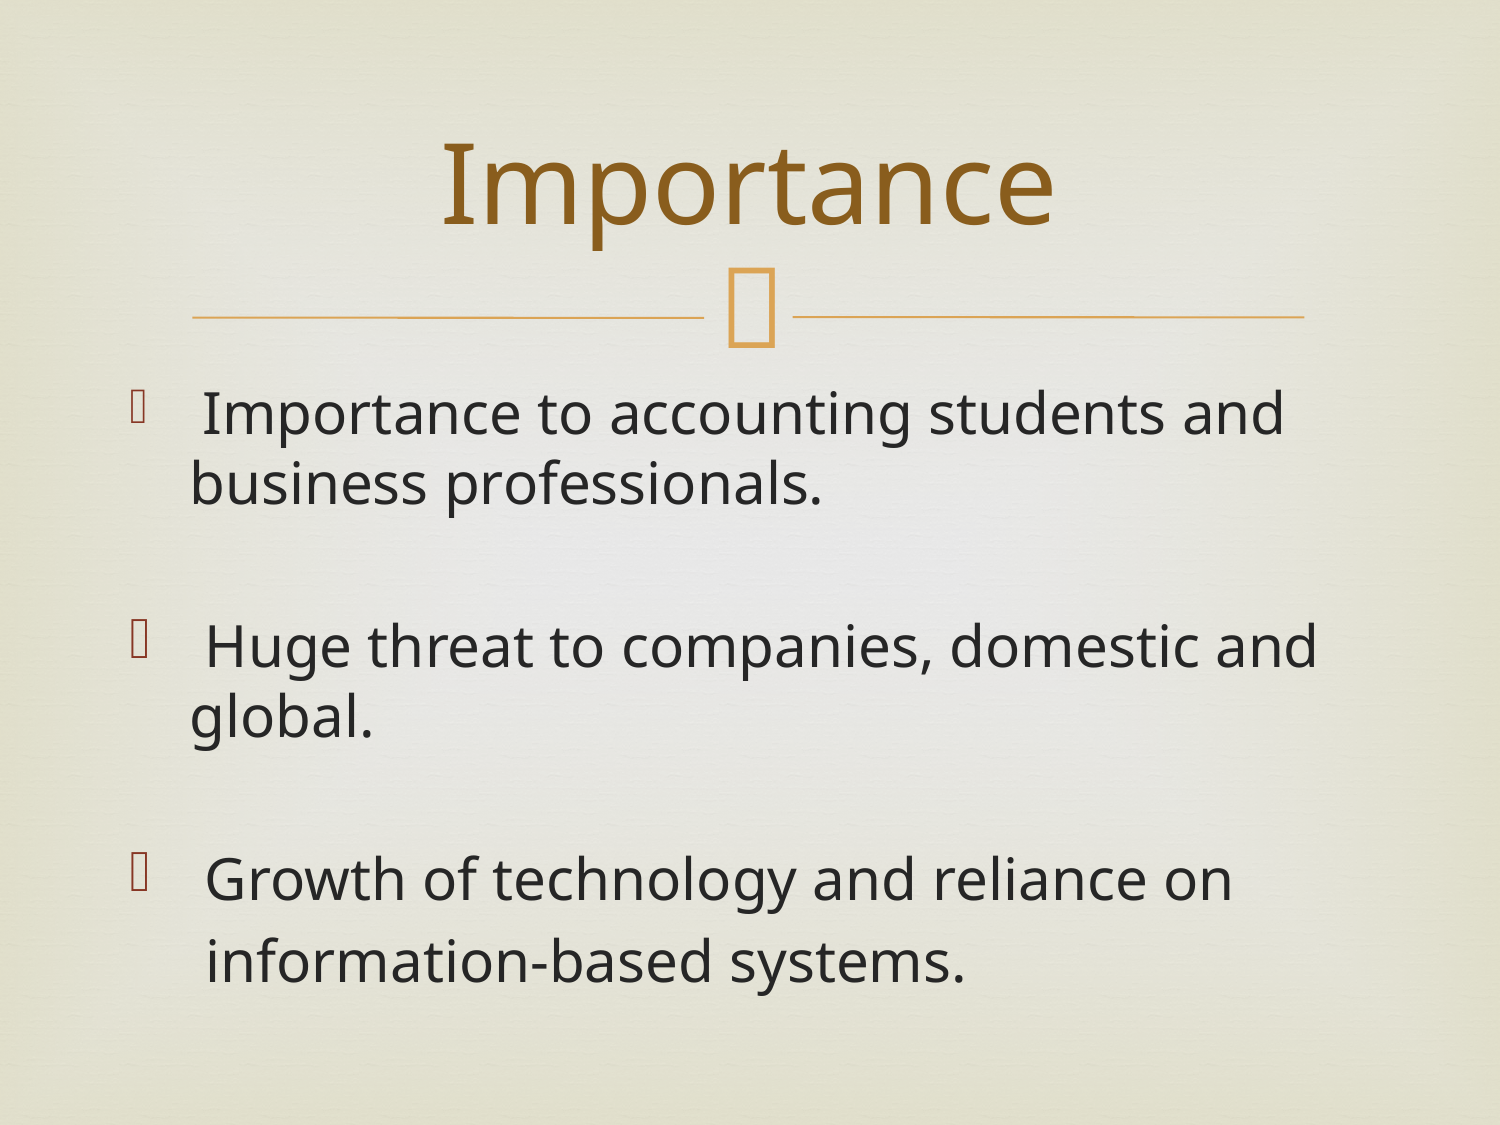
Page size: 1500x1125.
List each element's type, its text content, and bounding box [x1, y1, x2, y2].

list Importance to accounting students and business professionals. Huge threat to companies, domestic and global. Growth of technology and reliance on information-based systems. [114, 368, 1386, 1005]
title Importance [112, 93, 1386, 267]
